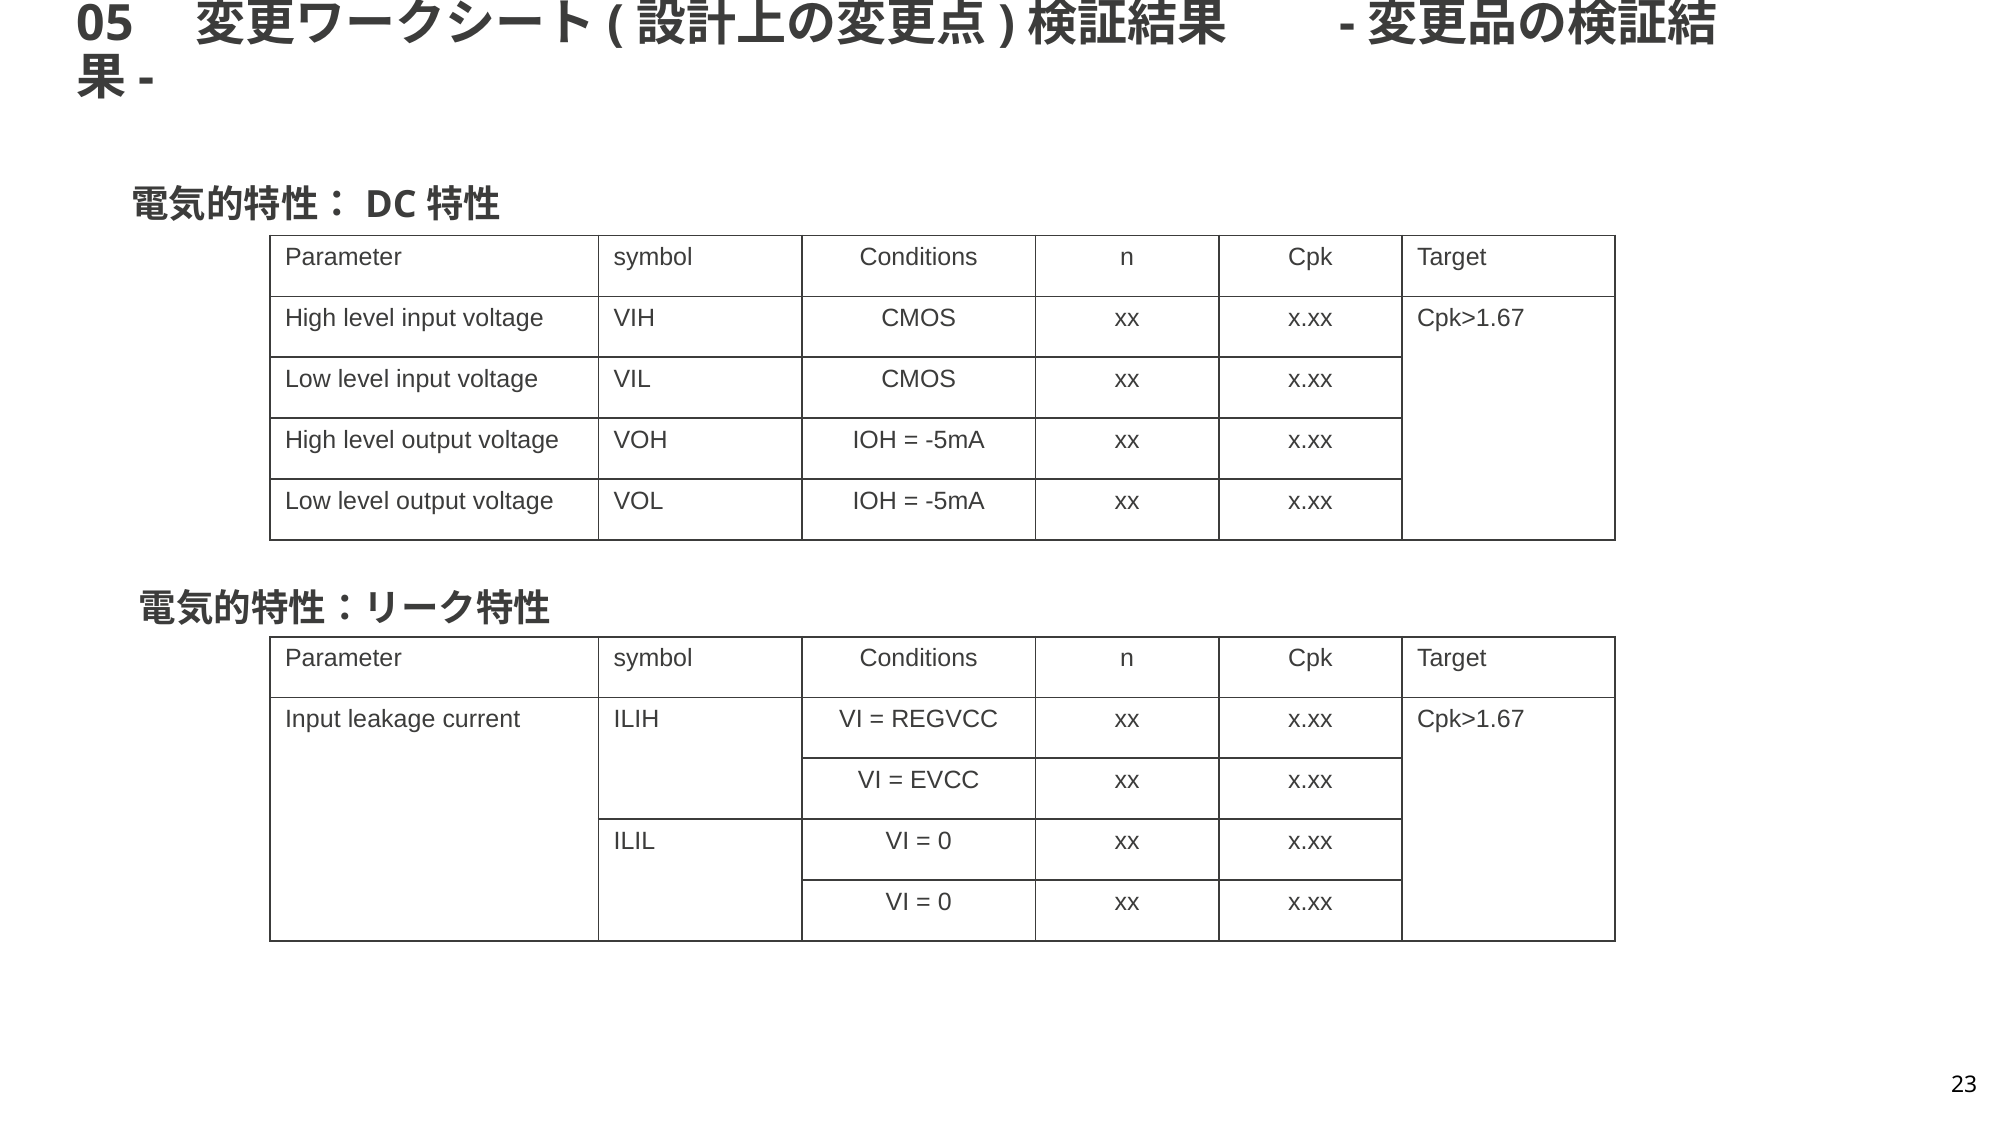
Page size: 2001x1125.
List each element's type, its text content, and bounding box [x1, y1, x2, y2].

table_header Conditions [803, 236, 1035, 296]
table_cell VOL [599, 480, 801, 539]
table_cell Cpk>1.67 [1403, 698, 1614, 940]
table_cell VI = REGVCC [803, 698, 1035, 757]
table_cell CMOS [803, 297, 1035, 356]
table_header n [1036, 236, 1218, 296]
table_header Parameter [271, 638, 598, 697]
table_header Parameter [271, 236, 598, 296]
table_cell VIH [599, 297, 801, 356]
table_cell Cpk>1.67 [1403, 297, 1614, 539]
table_cell xx [1036, 480, 1218, 539]
table_cell CMOS [803, 358, 1035, 417]
table_header symbol [599, 638, 801, 697]
table_cell Low level input voltage [271, 358, 598, 417]
table_header Cpk [1220, 236, 1401, 296]
table_cell Input leakage current [271, 698, 598, 940]
table_cell IOH = -5mA [803, 419, 1035, 478]
table_cell ILIL [599, 820, 801, 940]
table_cell xx [1036, 881, 1218, 940]
table_cell x.xx [1220, 419, 1401, 478]
table_header Target [1403, 638, 1614, 697]
table_cell xx [1036, 358, 1218, 417]
table_cell x.xx [1220, 881, 1401, 940]
table_header Cpk [1220, 638, 1401, 697]
table_cell VOH [599, 419, 801, 478]
table_cell Low level output voltage [271, 480, 598, 539]
table_cell x.xx [1220, 698, 1401, 757]
table_cell IOH = -5mA [803, 480, 1035, 539]
table_cell VIL [599, 358, 801, 417]
table_cell ILIH [599, 698, 801, 818]
table_header symbol [599, 236, 801, 296]
table_cell High level input voltage [271, 297, 598, 356]
table_header Conditions [803, 638, 1035, 697]
table_cell x.xx [1220, 480, 1401, 539]
text_box 電気的特性：DC特性 [116, 172, 516, 233]
table_cell xx [1036, 820, 1218, 879]
table_cell x.xx [1220, 297, 1401, 356]
table_cell VI = 0 [803, 881, 1035, 940]
table_cell x.xx [1220, 358, 1401, 417]
table_cell xx [1036, 698, 1218, 757]
table_cell High level output voltage [271, 419, 598, 478]
table_cell x.xx [1220, 820, 1401, 879]
table_cell VI = EVCC [803, 759, 1035, 818]
title 05 変更ワークシート(設計上の変更点)検証結果 -変更品の検証結果- [0, 0, 1877, 123]
table_cell VI = 0 [803, 820, 1035, 879]
text_box 電気的特性：リーク特性 [123, 576, 566, 636]
table_cell xx [1036, 297, 1218, 356]
table_header n [1036, 638, 1218, 697]
table_header Target [1403, 236, 1614, 296]
table_cell xx [1036, 419, 1218, 478]
table_cell x.xx [1220, 759, 1401, 818]
table_cell xx [1036, 759, 1218, 818]
